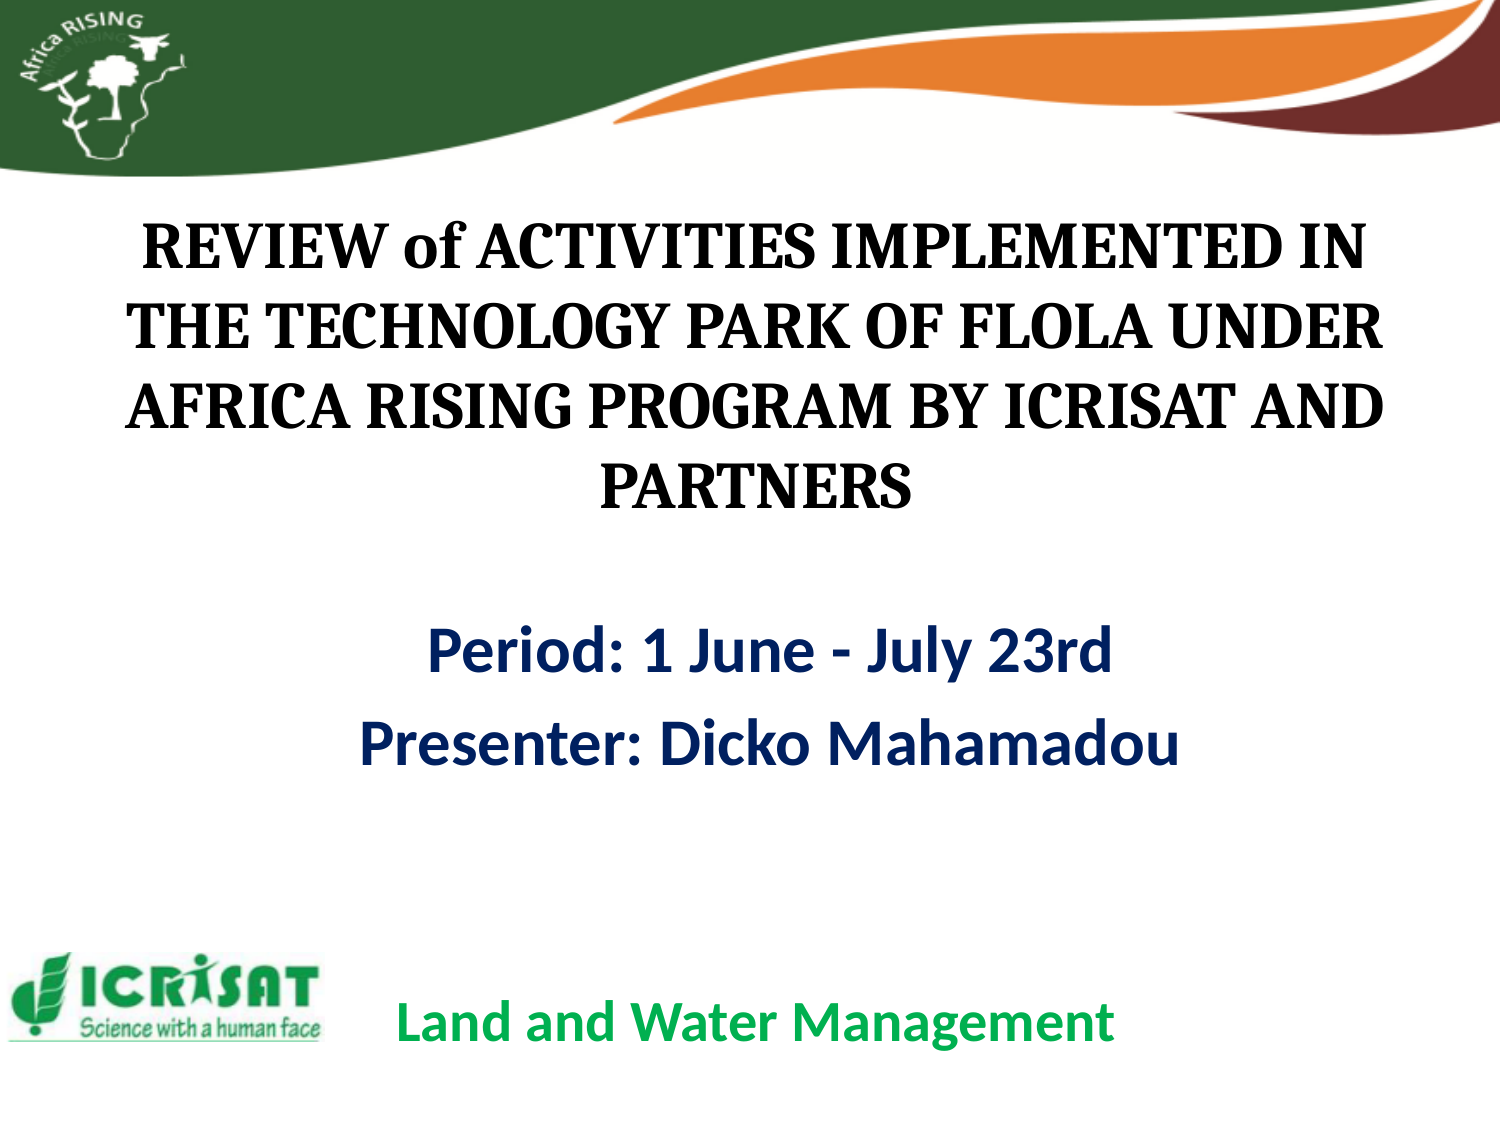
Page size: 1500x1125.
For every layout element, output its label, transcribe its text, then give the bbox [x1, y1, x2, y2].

picture [0, 951, 325, 1042]
picture [0, 0, 1500, 180]
subtitle Period: 1 June - July 23rd Presenter: Dicko Mahamadou [129, 597, 1412, 799]
title REVIEW of ACTIVITIES IMPLEMENTED IN THE TECHNOLOGY PARK OF FLOLA UNDER AFRICA RISING PROGRAM BY ICRISAT AND PARTNERS [76, 189, 1436, 587]
text_box Land and Water Management [324, 975, 1187, 1061]
